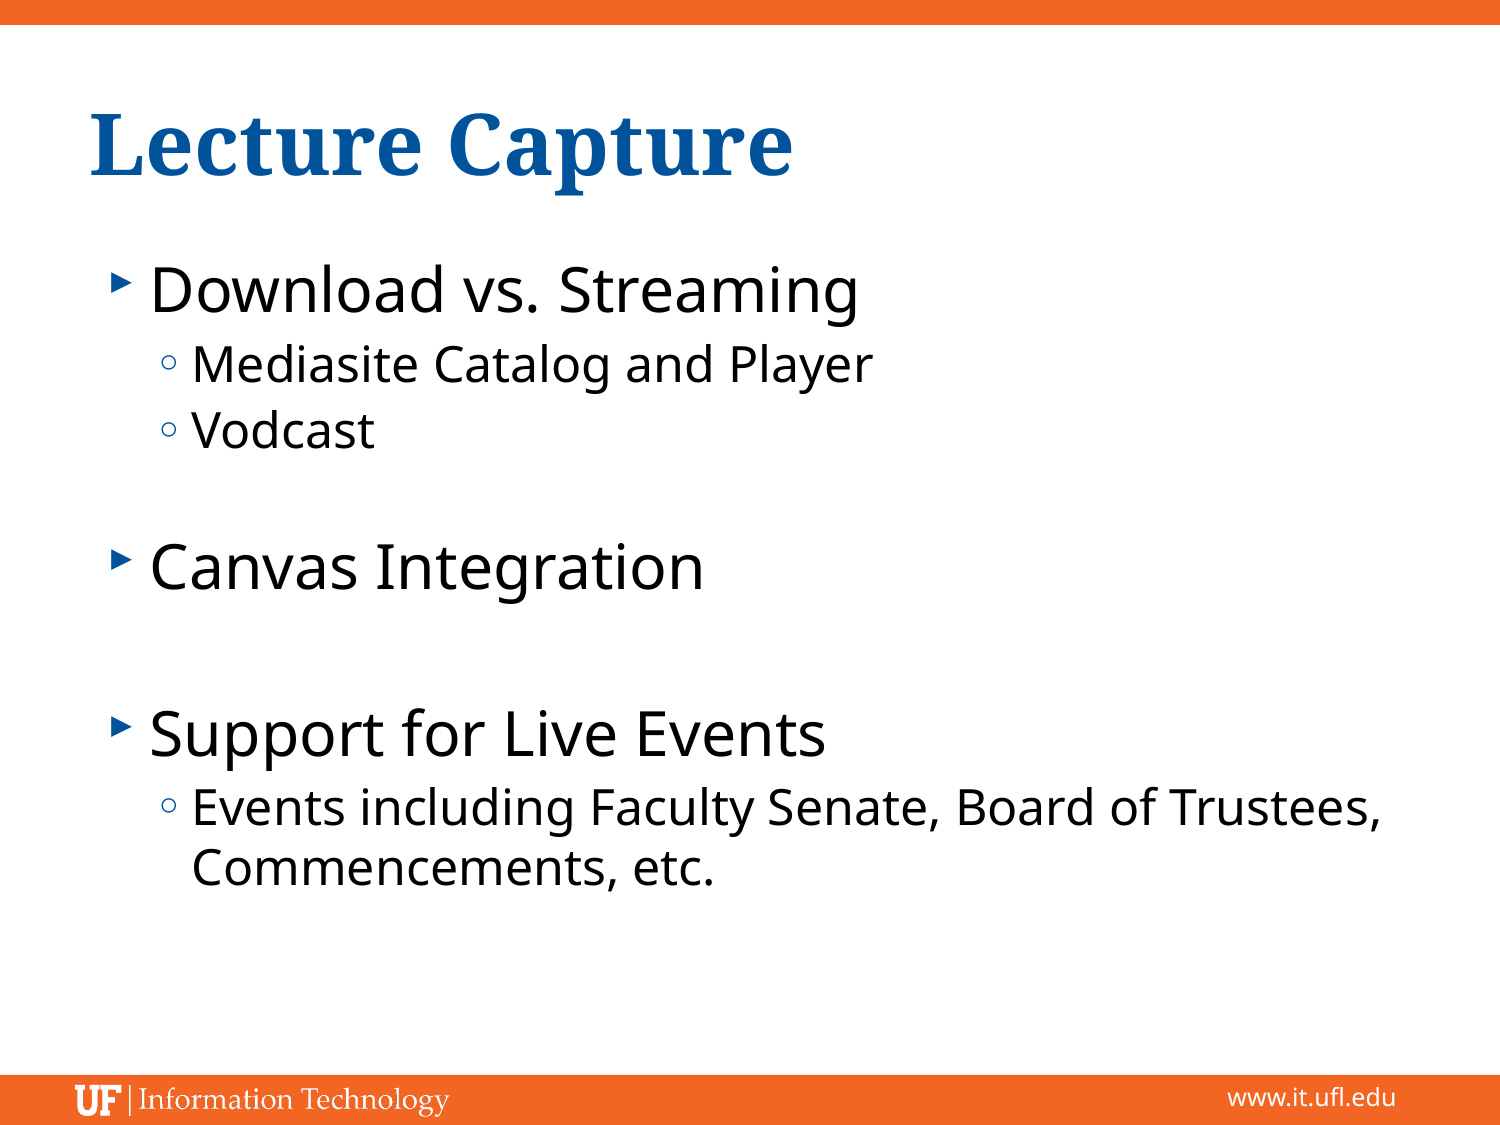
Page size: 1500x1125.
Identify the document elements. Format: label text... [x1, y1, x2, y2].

picture [75, 1083, 450, 1117]
list Download vs. Streaming Mediasite Catalog and Player Vodcast Canvas Integration Support for Live Events Events including Faculty Senate, Board of Trustees, Commencements, etc. [75, 243, 1425, 986]
title Lecture Capture [75, 50, 1425, 233]
